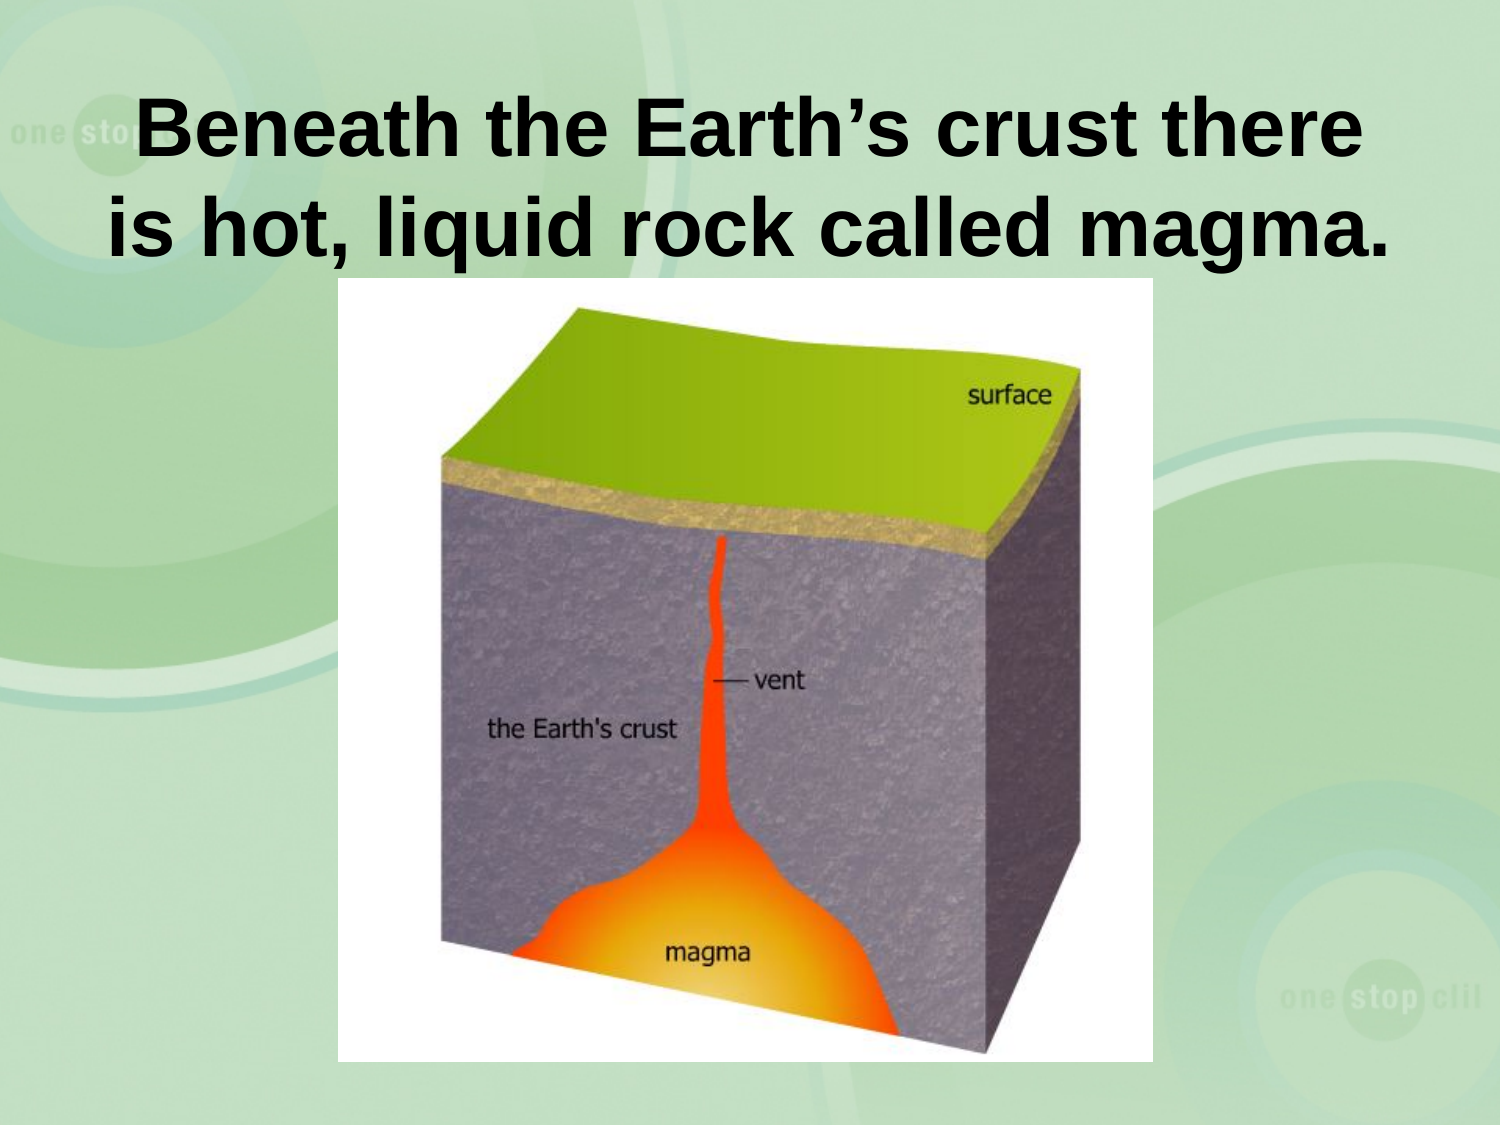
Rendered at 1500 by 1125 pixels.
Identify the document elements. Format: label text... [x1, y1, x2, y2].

title Beneath the Earth’s crust there is hot, liquid rock called magma. [75, 79, 1425, 268]
picture [0, 0, 1500, 1125]
